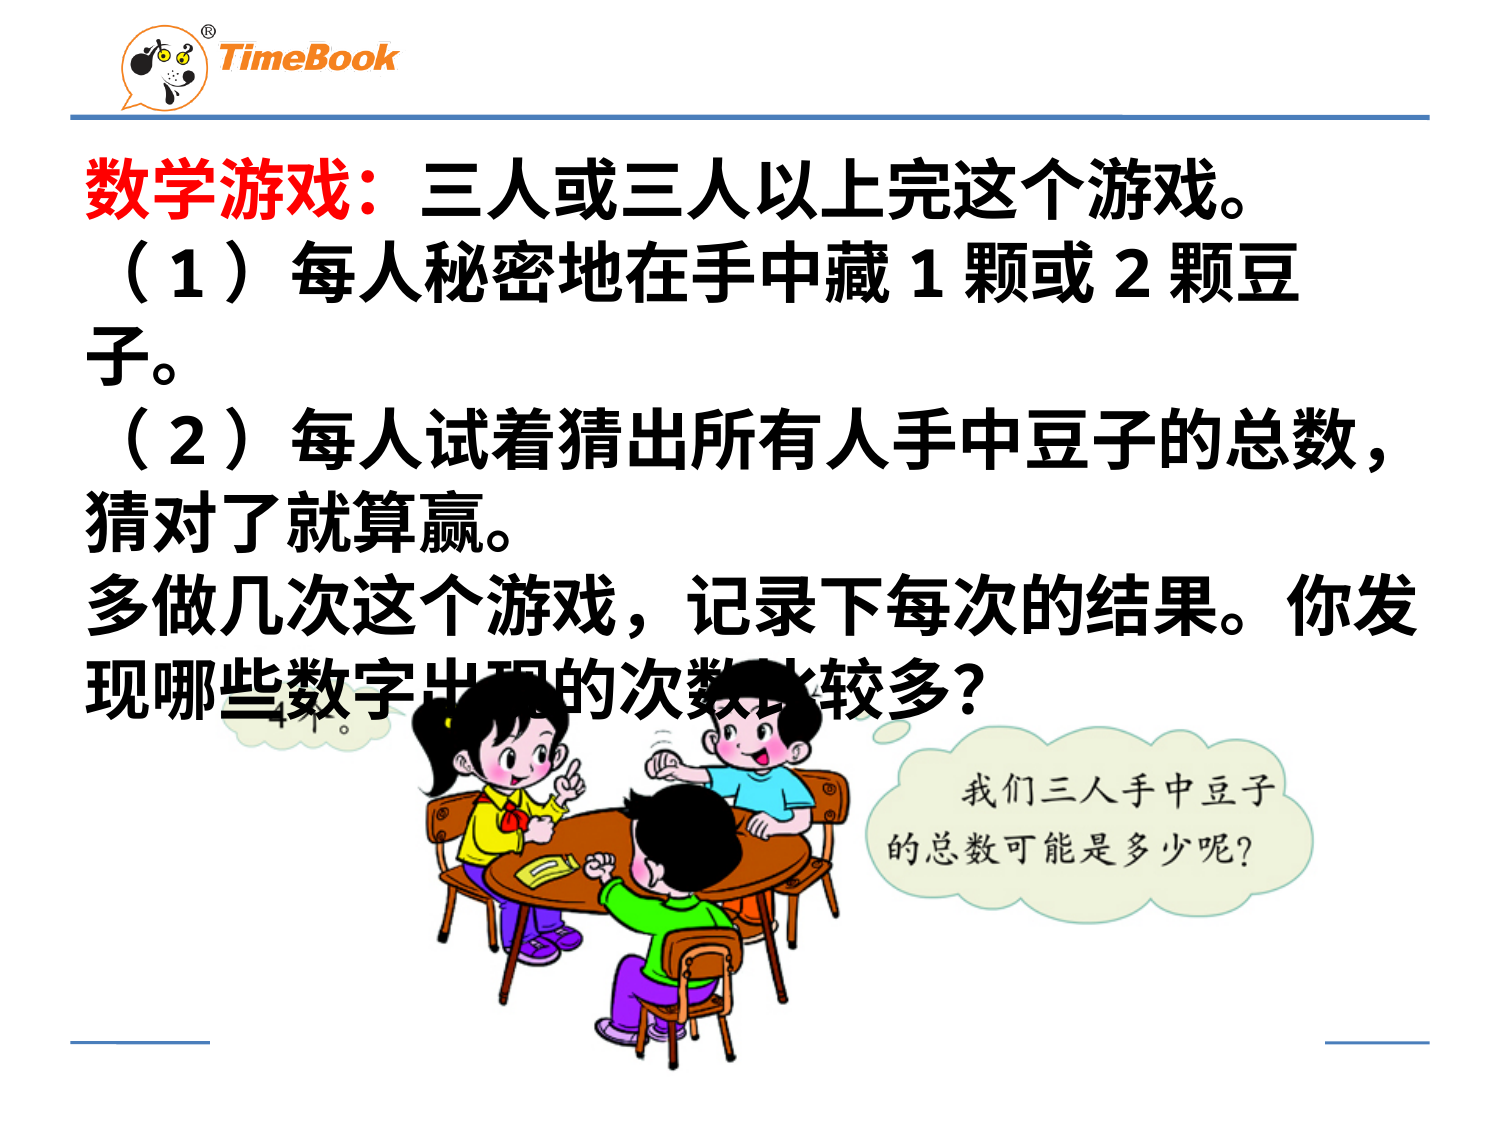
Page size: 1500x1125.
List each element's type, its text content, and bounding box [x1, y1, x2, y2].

picture [210, 644, 1326, 1094]
text_box 数学游戏：三人或三人以上完这个游戏。 （1）每人秘密地在手中藏1颗或2颗豆子。 （2）每人试着猜出所有人手中豆子的总数，猜对了就算赢。 多做几次这个游戏，记录下每次的结果。你发现哪些数字出现的次数比较多？ [70, 136, 1442, 735]
picture [118, 22, 408, 113]
